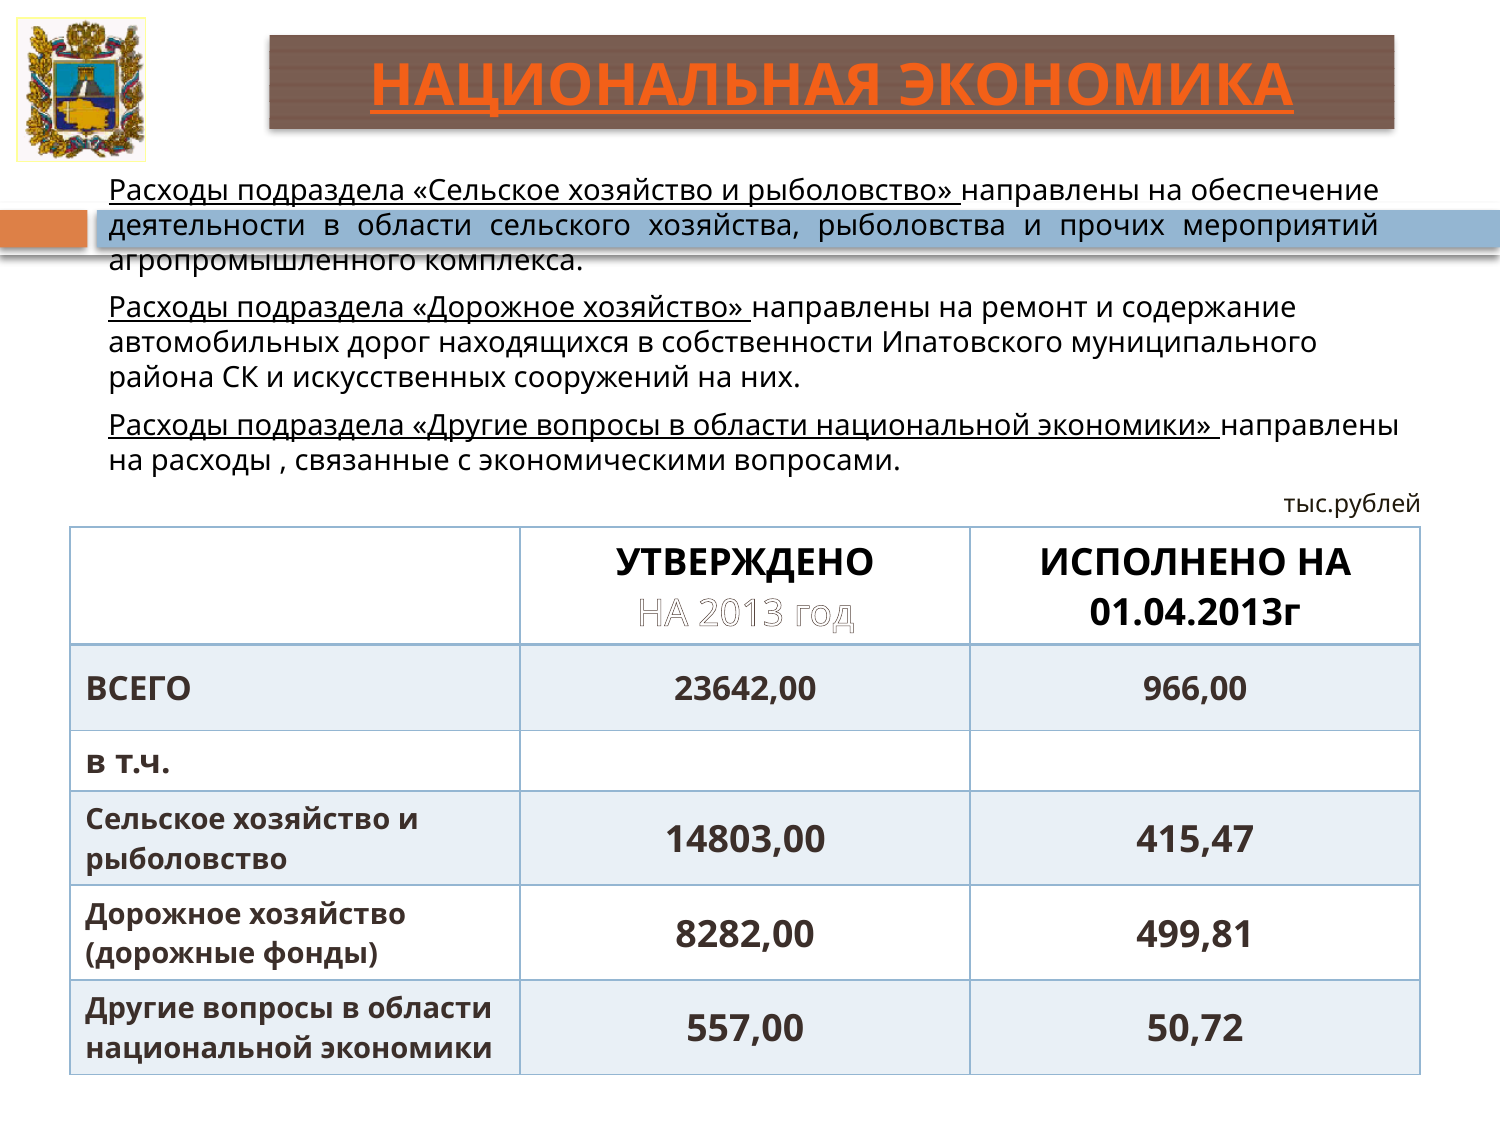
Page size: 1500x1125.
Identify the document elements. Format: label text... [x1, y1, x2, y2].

text_box Расходы подраздела «Дорожное хозяйство» направлены на ремонт и содержание автомобильных дорог находящихся в собственности Ипатовского муниципального района СК и искусственных сооружений на них. [93, 281, 1418, 398]
text_box тыс.рублей [1268, 480, 1437, 526]
table_cell 499,81 [971, 886, 1419, 979]
table_cell [521, 731, 969, 790]
table_cell 415,47 [971, 792, 1419, 884]
table_cell 966,00 [971, 646, 1419, 730]
table_cell ВСЕГО [71, 646, 519, 730]
table_cell Другие вопросы в области национальной экономики [71, 981, 519, 1074]
text_box Расходы подраздела «Другие вопросы в области национальной экономики» направлены на расходы , связанные с экономическими вопросами. [93, 398, 1418, 484]
table_header [71, 528, 519, 643]
table_cell 14803,00 [521, 792, 969, 884]
table_cell [971, 731, 1419, 790]
table_cell 50,72 [971, 981, 1419, 1074]
table_cell Дорожное хозяйство (дорожные фонды) [71, 886, 519, 979]
table_header ИСПОЛНЕНО НА 01.04.2013г [971, 528, 1419, 643]
title НАЦИОНАЛЬНАЯ ЭКОНОМИКА [269, 35, 1395, 129]
table_header УТВЕРЖДЕНО НА 2013 год [521, 528, 969, 643]
table_cell 23642,00 [521, 646, 969, 730]
table_cell 8282,00 [521, 886, 969, 979]
table_cell 557,00 [521, 981, 969, 1074]
table_cell в т.ч. [71, 731, 519, 790]
picture [17, 18, 145, 162]
text_box Расходы подраздела «Сельское хозяйство и рыболовство» направлены на обеспечение деятельности в области сельского хозяйства, рыболовства и прочих мероприятий агропромышленного комплекса. [93, 163, 1395, 281]
table_cell Сельское хозяйство и рыболовство [71, 792, 519, 884]
